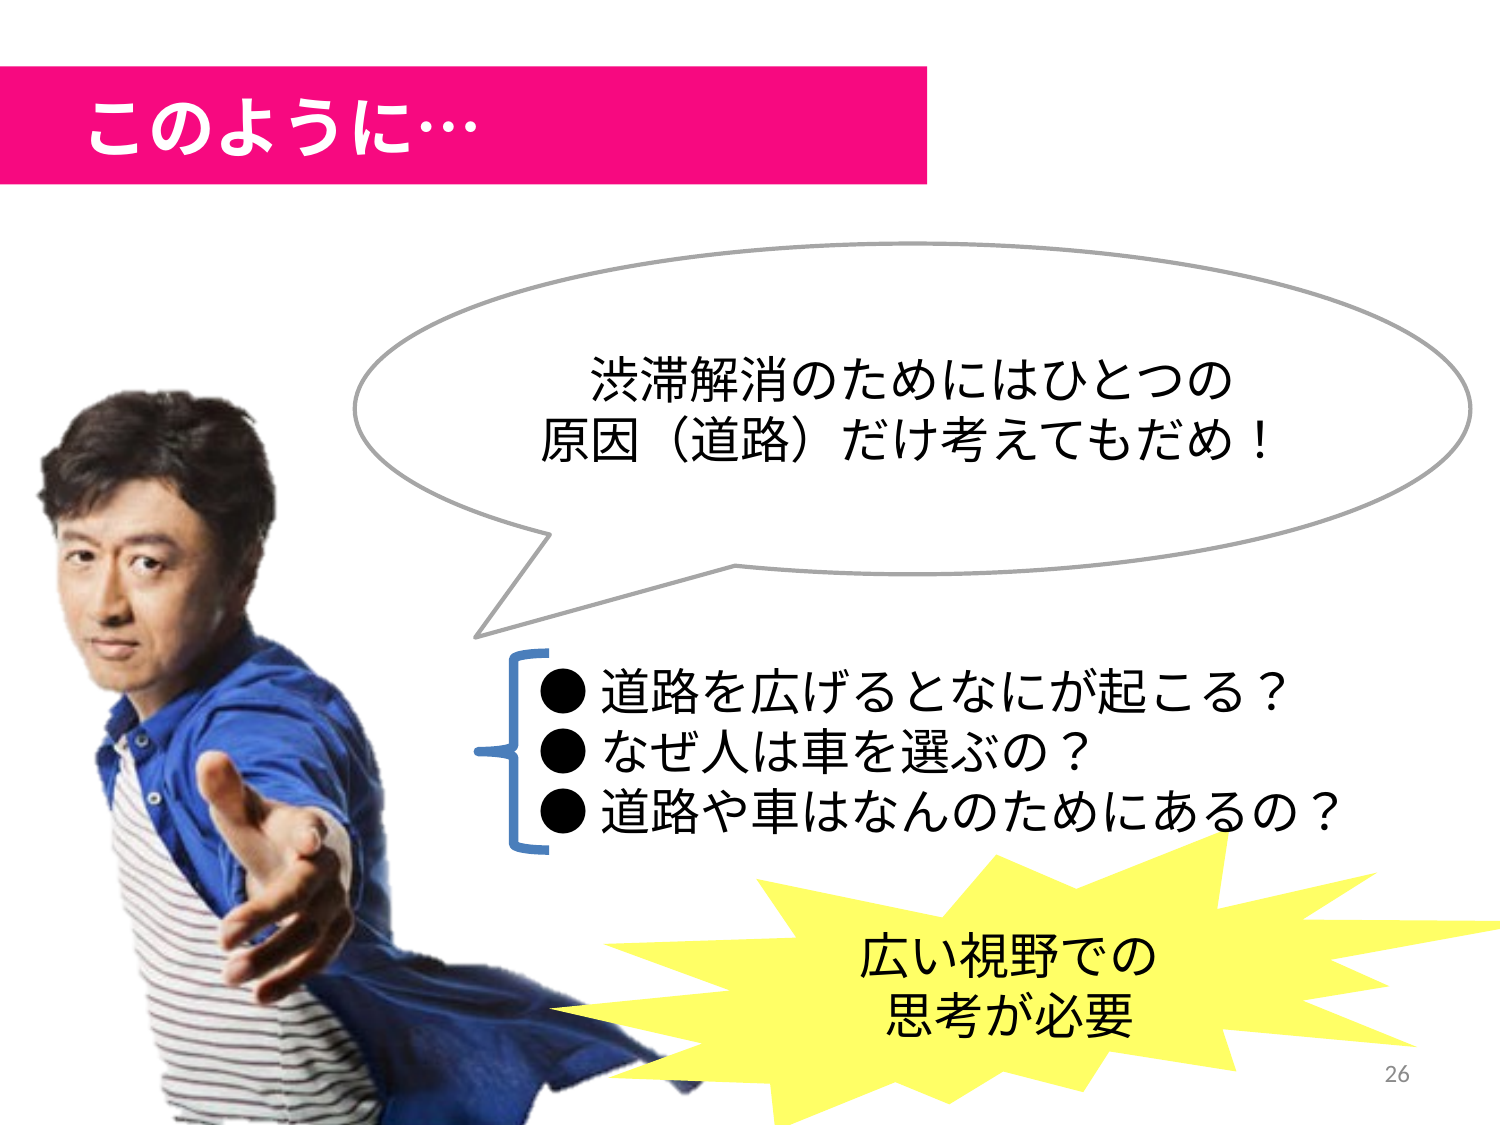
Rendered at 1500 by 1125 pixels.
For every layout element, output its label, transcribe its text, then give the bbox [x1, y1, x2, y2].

picture [0, 376, 858, 1125]
text_box 渋滞解消のためにはひとつの 原因（道路）だけ考えてもだめ！ [364, 241, 1473, 577]
text_box ●道路を広げるとなにが起こる？ ●なぜ人は車を選ぶの？ ●道路や車はなんのためにあるの？ [863, 653, 1366, 848]
text_box 広い視野での 思考が必要 [863, 848, 1500, 1107]
text_box このように… [367, 64, 929, 186]
text_box [8, 0, 367, 187]
text_box このように… [0, 64, 8, 186]
slide_number 26 [1074, 1042, 1425, 1103]
